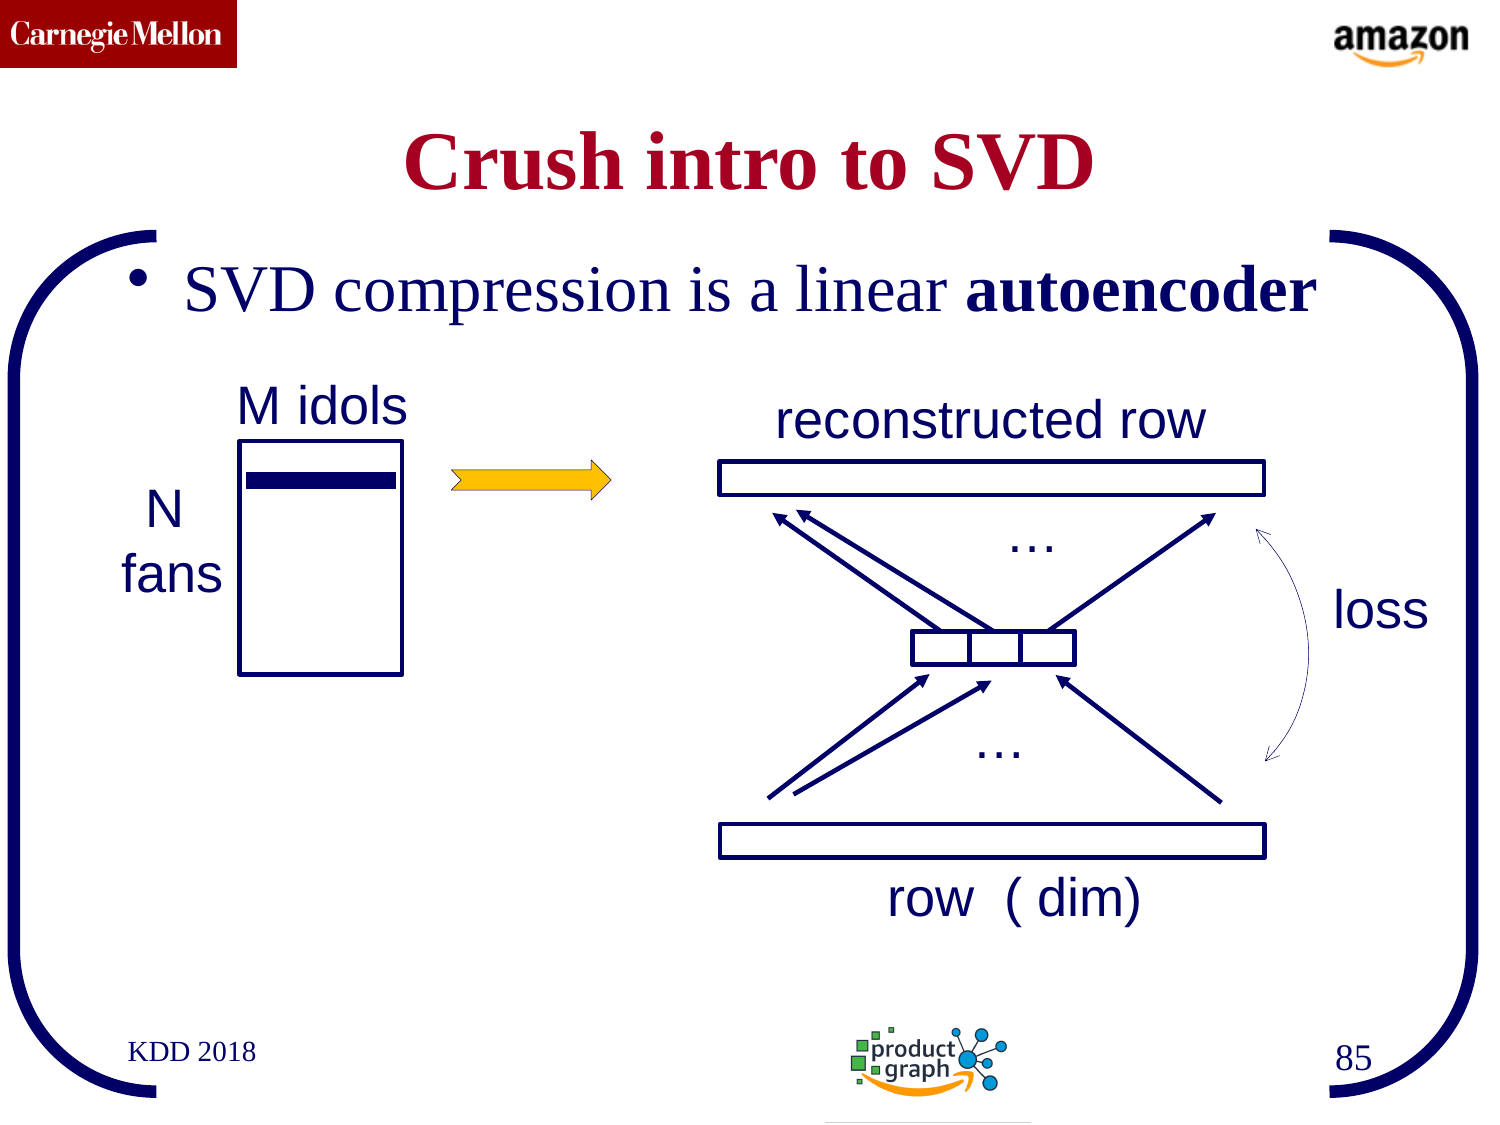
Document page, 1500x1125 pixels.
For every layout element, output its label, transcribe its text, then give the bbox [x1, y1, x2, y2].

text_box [1047, 512, 1217, 632]
text_box [239, 443, 403, 675]
text_box [720, 823, 1265, 858]
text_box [793, 680, 992, 795]
slide_number KDD 2018 [112, 1024, 426, 1101]
text_box [912, 640, 970, 665]
title Crush intro to SVD [112, 99, 1388, 213]
text_box [1144, 528, 1309, 762]
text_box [795, 509, 994, 632]
list SVD compression is a linear autoencoder [112, 237, 1388, 370]
text_box [246, 472, 396, 488]
text_box [970, 631, 1020, 665]
text_box [1020, 631, 1075, 665]
picture [1322, 4, 1484, 88]
text_box N fans [91, 466, 254, 611]
text_box [451, 459, 612, 501]
text_box M idols [206, 362, 440, 443]
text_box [771, 512, 791, 632]
text_box … [996, 697, 1050, 778]
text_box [767, 673, 930, 799]
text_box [1055, 674, 1222, 804]
text_box [719, 461, 1265, 496]
text_box [13, 243, 1473, 1092]
picture [0, 0, 237, 68]
slide_number 85 [1074, 1024, 1388, 1101]
text_box … [902, 490, 1163, 571]
